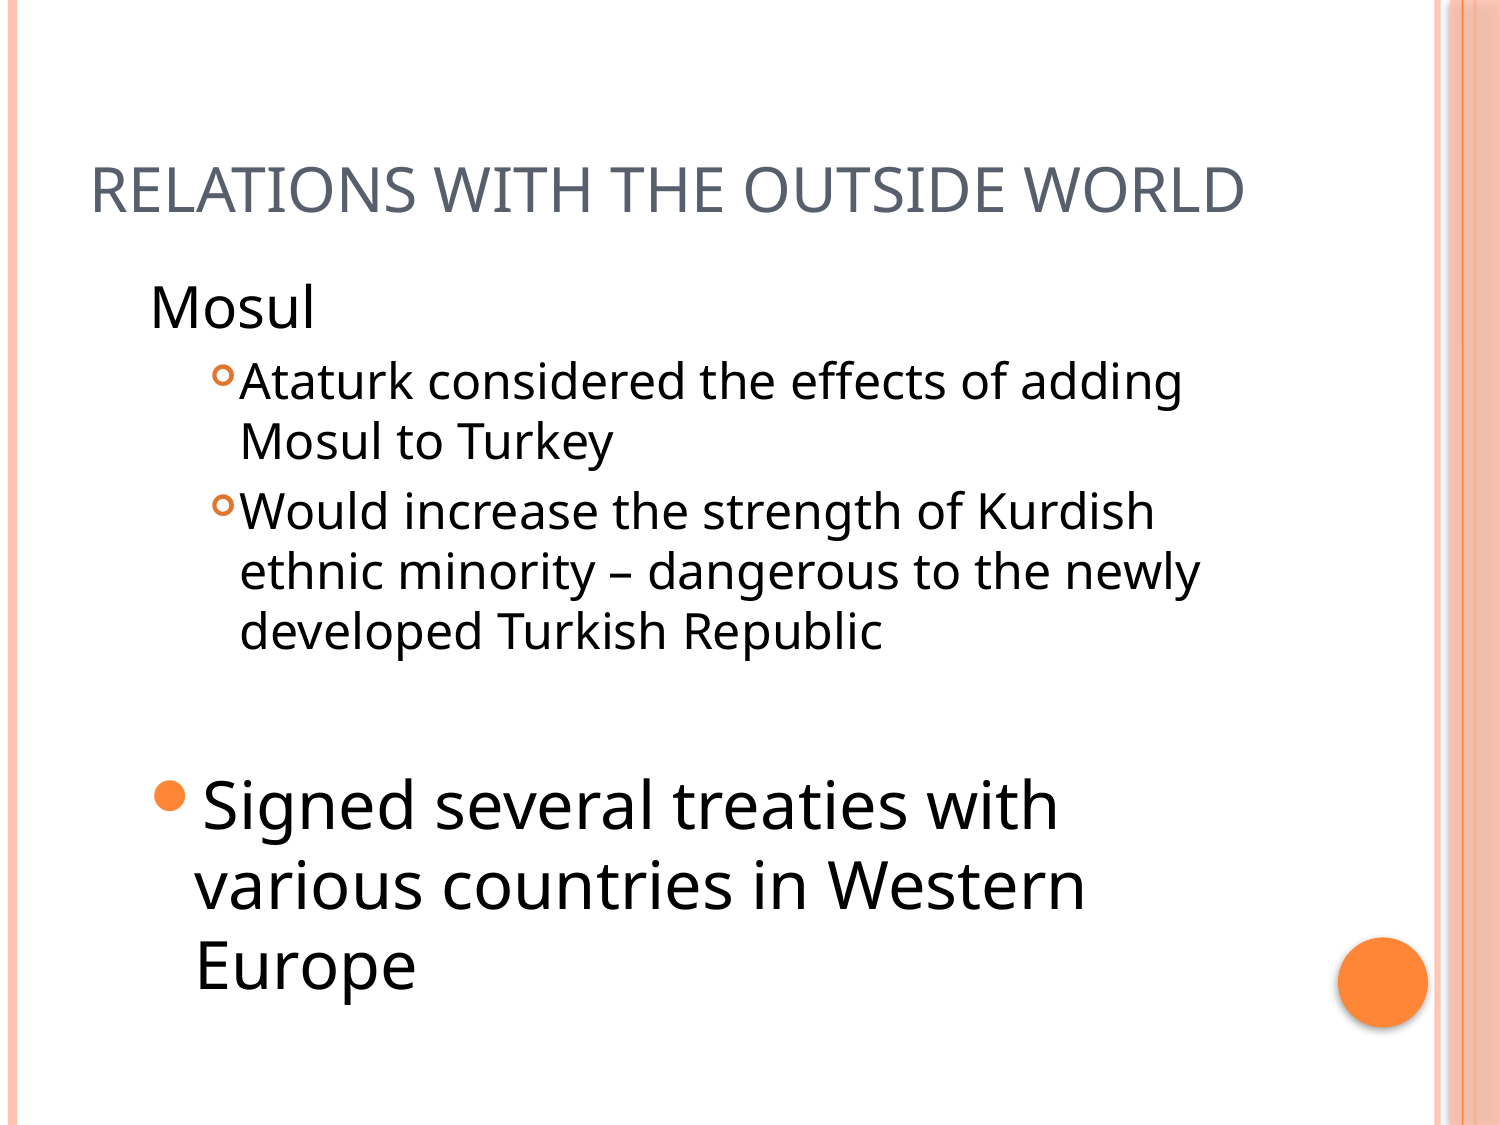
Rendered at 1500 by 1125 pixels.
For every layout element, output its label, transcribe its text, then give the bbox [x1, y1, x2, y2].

title Relations with the outside world [75, 45, 1300, 233]
list Mosul Ataturk considered the effects of adding Mosul to Turkey Would increase the strength of Kurdish ethnic minority – dangerous to the newly developed Turkish Republic Signed several treaties with various countries in Western Europe [75, 262, 1300, 1062]
